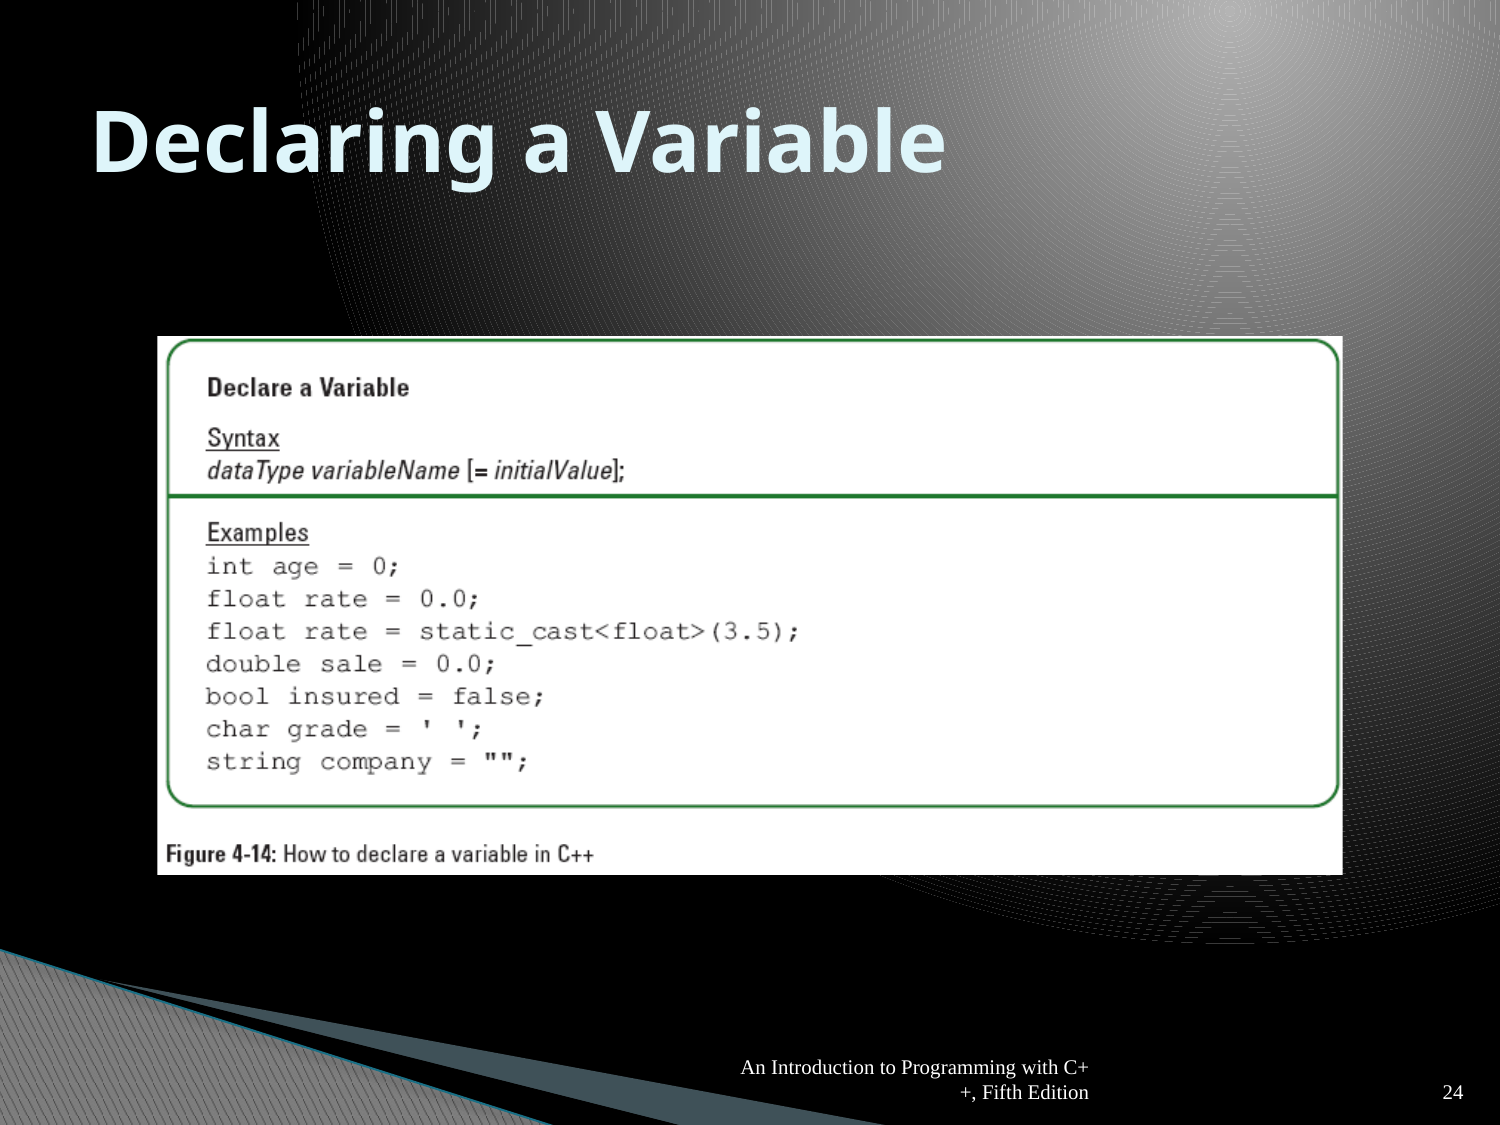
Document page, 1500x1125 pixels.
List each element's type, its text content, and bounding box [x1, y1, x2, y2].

slide_number 24 [1418, 1051, 1479, 1112]
title Declaring a Variable [75, 45, 1425, 233]
picture [156, 335, 1343, 876]
footer An Introduction to Programming with C++, Fifth Edition [718, 1051, 1105, 1112]
picture [0, 952, 543, 1125]
